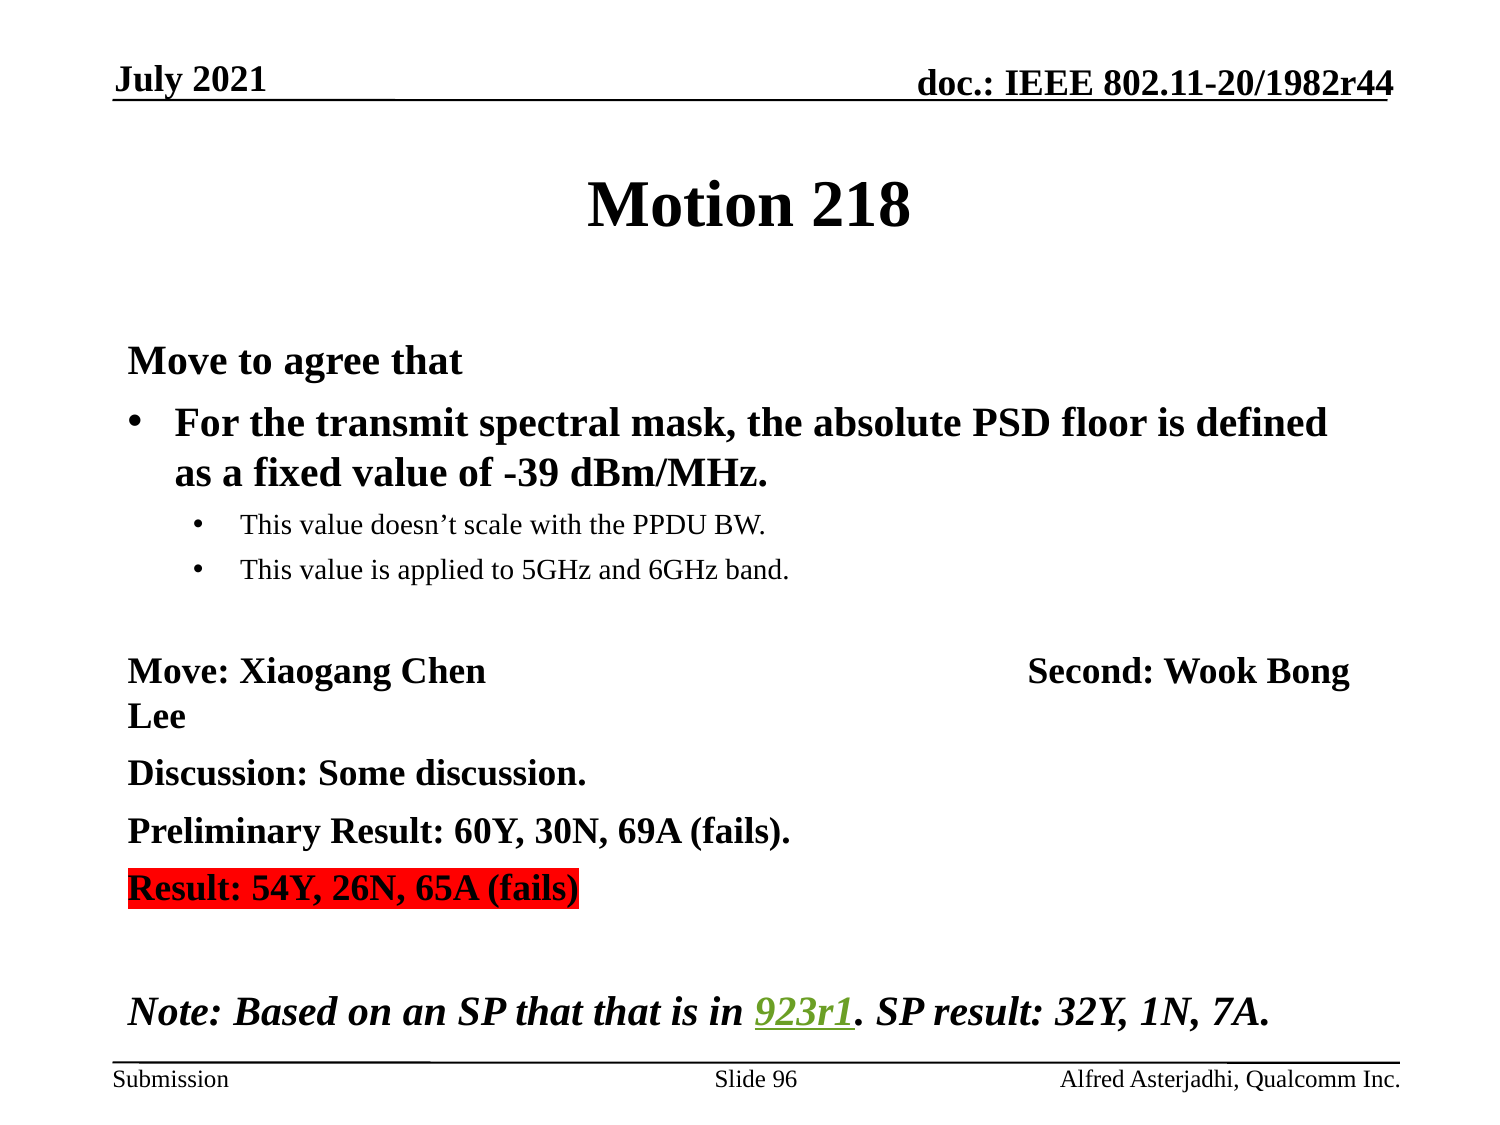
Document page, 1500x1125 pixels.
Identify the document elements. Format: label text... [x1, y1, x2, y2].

list Move to agree that For the transmit spectral mask, the absolute PSD floor is defined as a fixed value of -39 dBm/MHz. This value doesn’t scale with the PPDU BW. This value is applied to 5GHz and 6GHz band. Move: Xiaogang Chen Second: Wook Bong Lee Discussion: Some discussion. Preliminary Result: 60Y, 30N, 69A (fails). Result: 54Y, 26N, 65A (fails) Note: Based on an SP that that is in 923r1. SP result: 32Y, 1N, 7A. [112, 324, 1388, 1063]
slide_number Slide 96 [712, 1061, 800, 1123]
title Motion 218 [112, 112, 1388, 288]
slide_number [114, 54, 423, 100]
footer Alfred Asterjadhi, Qualcomm Inc. [878, 1061, 1402, 1093]
